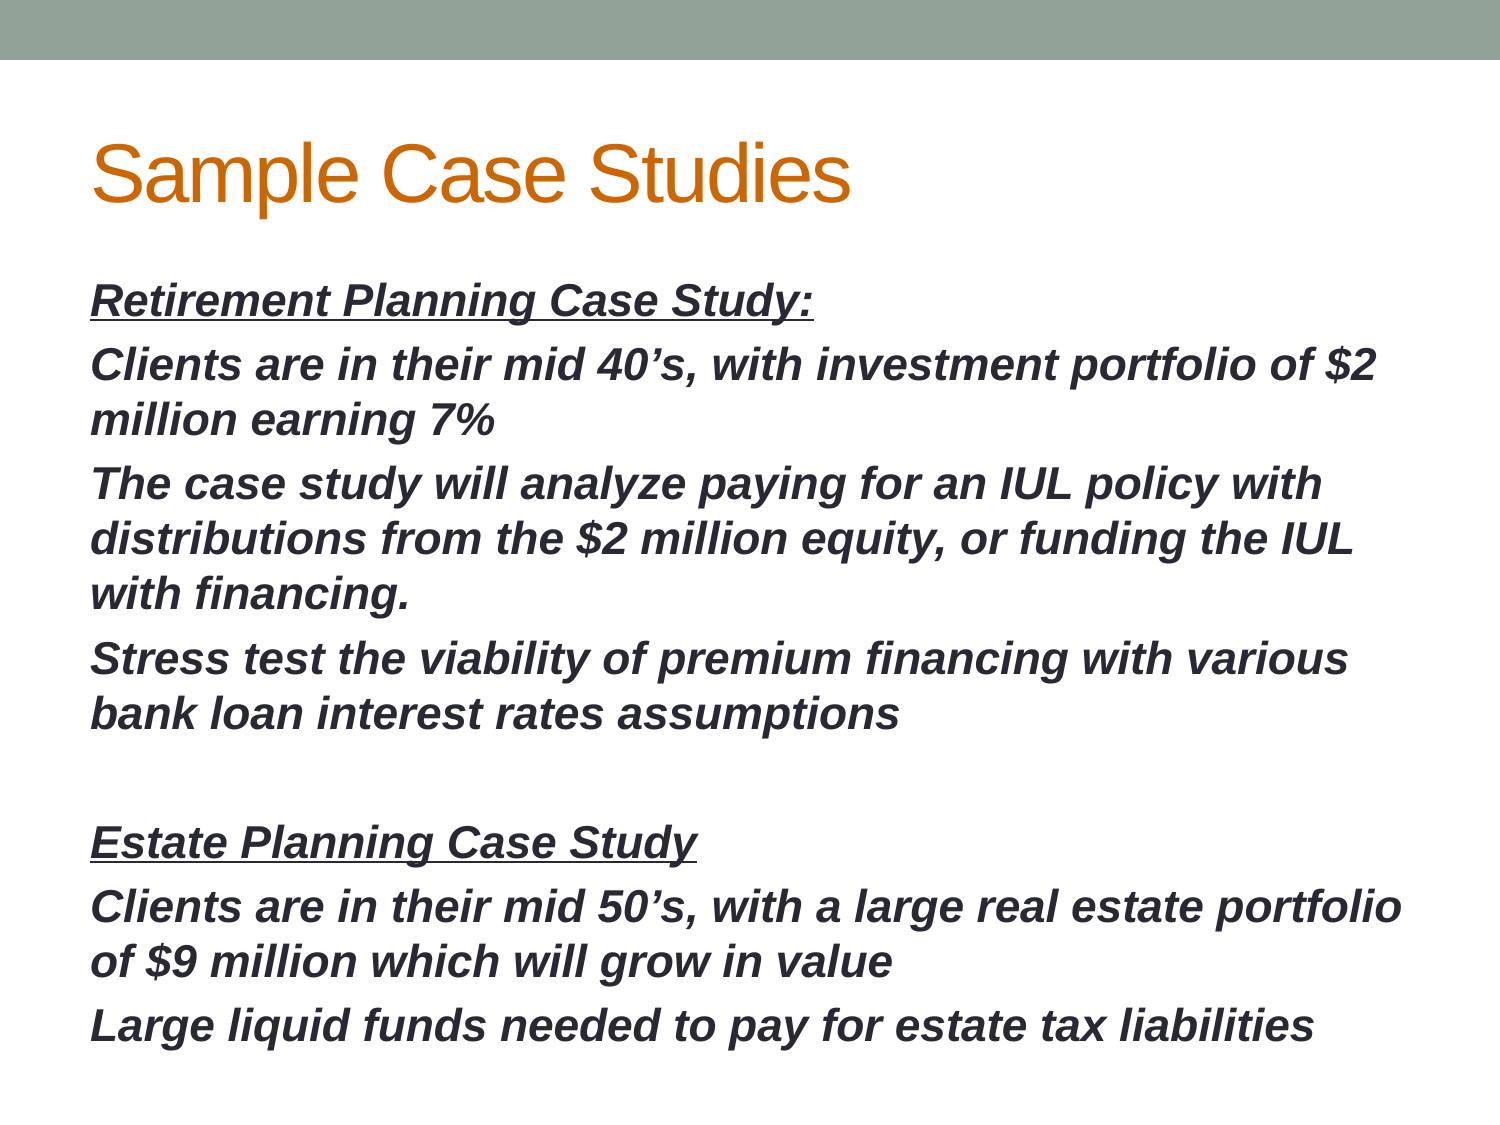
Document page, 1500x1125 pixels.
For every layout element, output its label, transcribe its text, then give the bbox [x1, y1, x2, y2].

list Retirement Planning Case Study: Clients are in their mid 40’s, with investment portfolio of $2 million earning 7% The case study will analyze paying for an IUL policy with distributions from the $2 million equity, or funding the IUL with financing. Stress test the viability of premium financing with various bank loan interest rates assumptions Estate Planning Case Study Clients are in their mid 50’s, with a large real estate portfolio of $9 million which will grow in value Large liquid funds needed to pay for estate tax liabilities [75, 262, 1425, 1063]
title Sample Case Studies [75, 87, 1425, 250]
